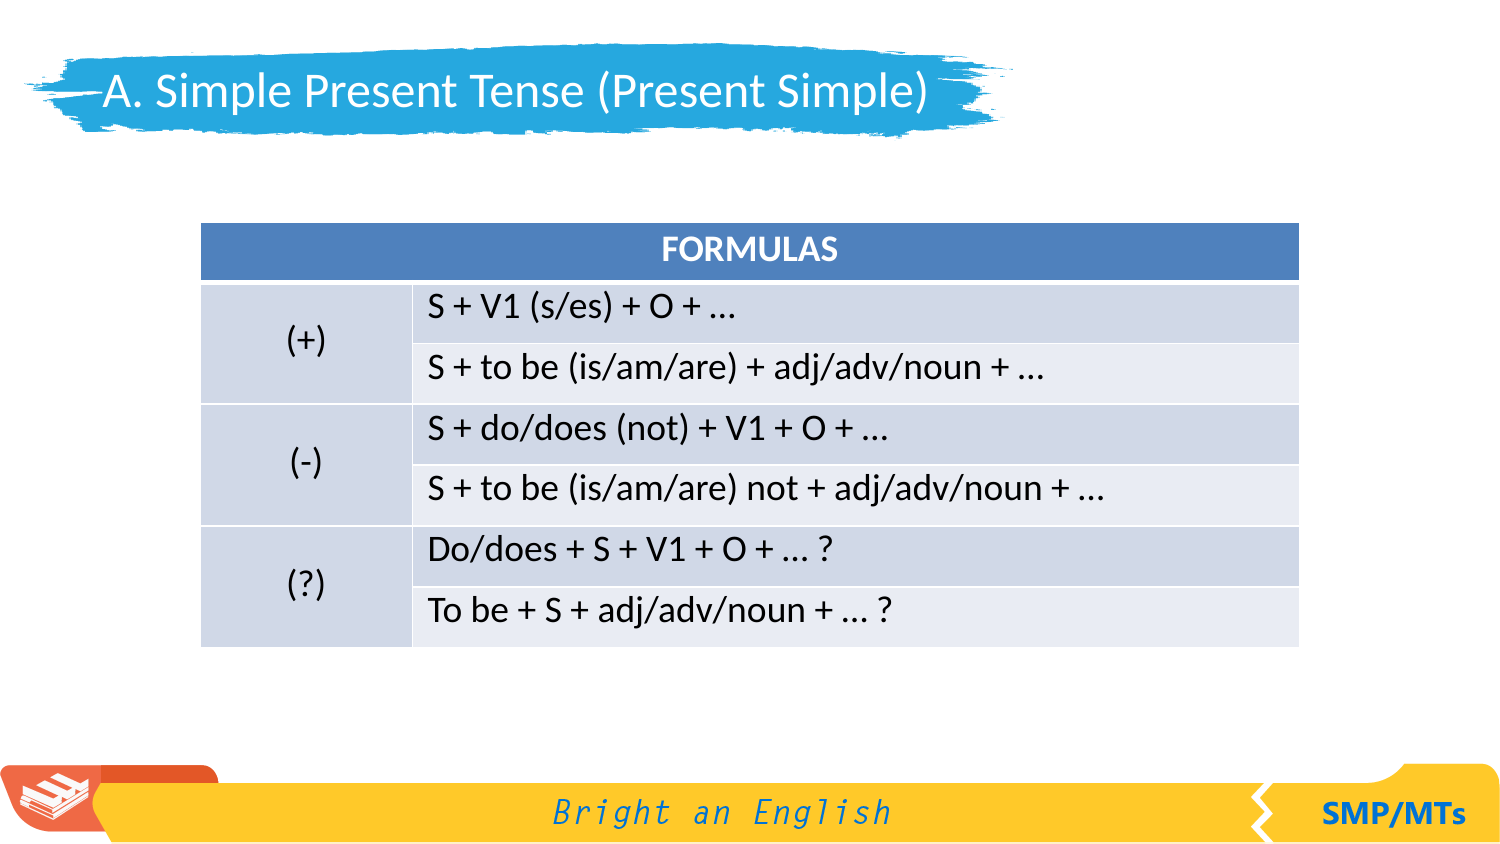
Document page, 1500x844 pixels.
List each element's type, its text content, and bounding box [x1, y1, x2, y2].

picture [0, 763, 1500, 844]
table_cell (+) [201, 285, 412, 403]
picture [24, 43, 1013, 141]
table_cell S + to be (is/am/are) + adj/adv/noun + … [413, 344, 1299, 403]
table_cell (-) [201, 405, 412, 525]
table_cell S + V1 (s/es) + O + … [413, 285, 1299, 343]
table_cell Do/does + S + V1 + O + … ? [413, 527, 1299, 586]
table_header FORMULAS [201, 223, 1299, 280]
table_cell S + do/does (not) + V1 + O + … [413, 405, 1299, 464]
table_cell To be + S + adj/adv/noun + … ? [413, 588, 1299, 647]
table_cell (?) [201, 527, 412, 647]
table_cell S + to be (is/am/are) not + adj/adv/noun + … [413, 466, 1299, 525]
